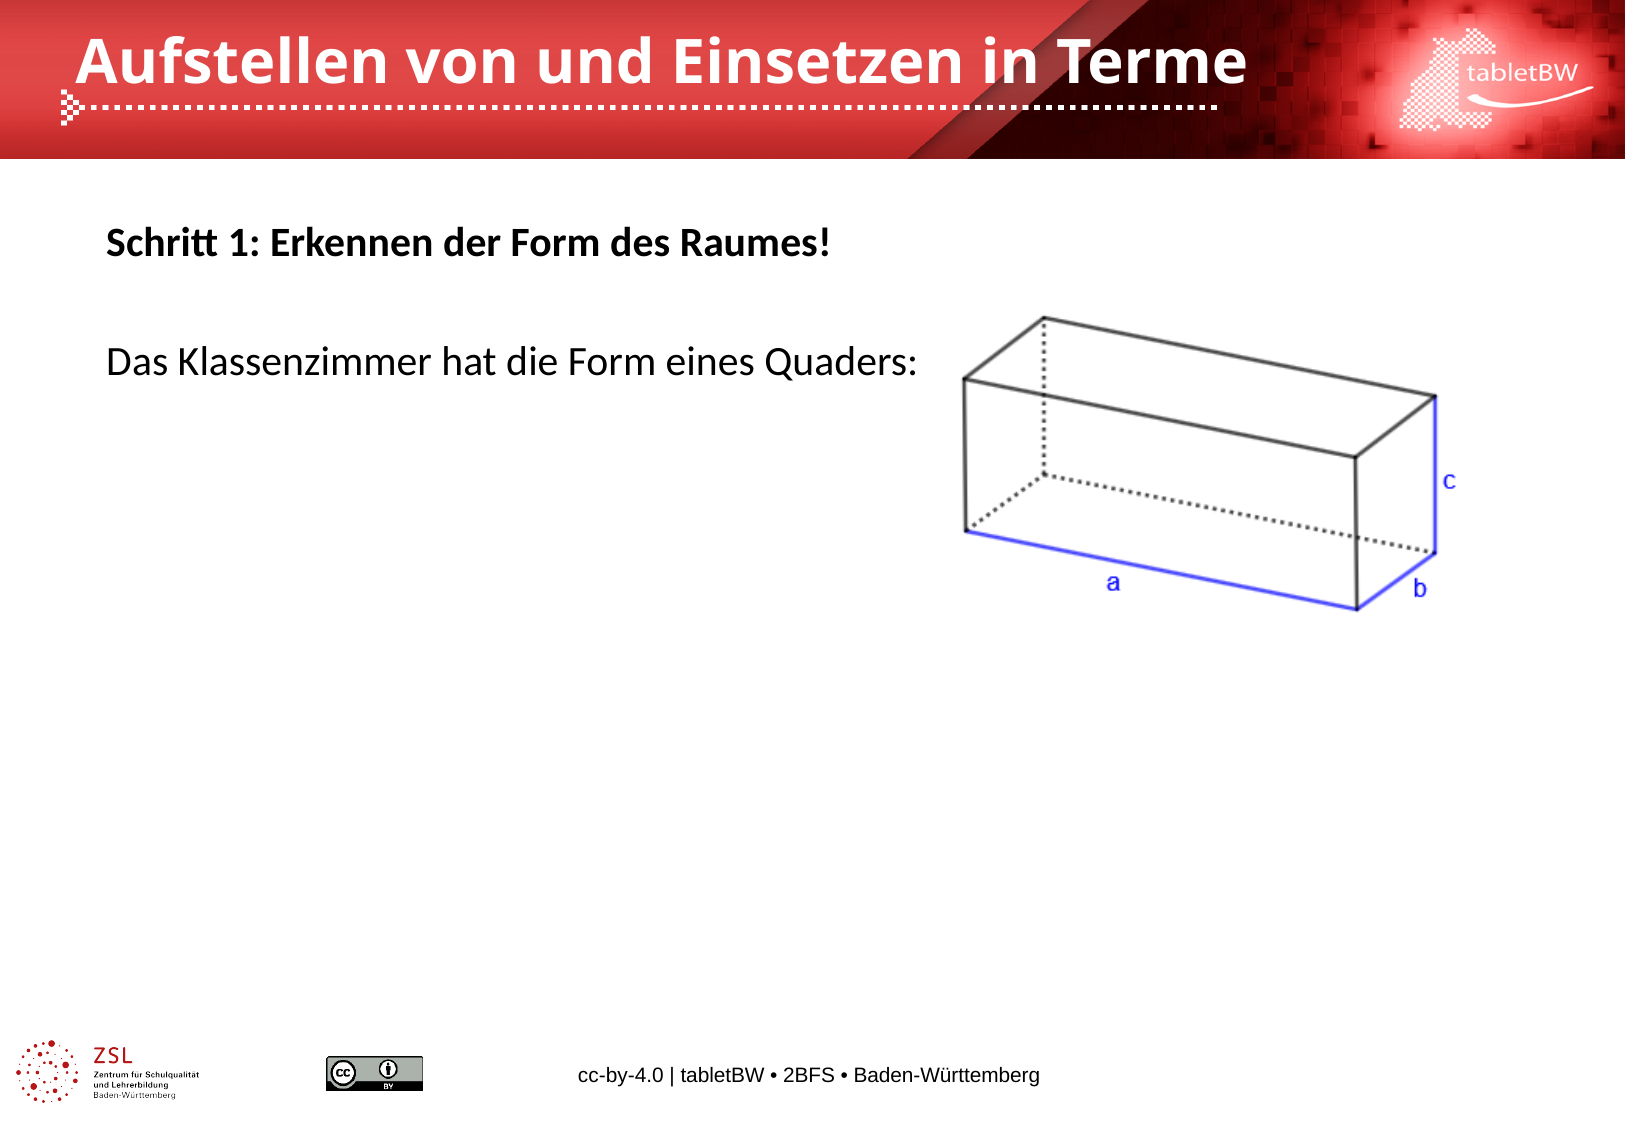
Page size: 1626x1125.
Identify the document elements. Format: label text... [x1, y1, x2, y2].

picture [0, 1024, 215, 1104]
text_box Das Klassenzimmer hat die Form eines Quaders: [91, 331, 955, 616]
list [0, 0, 1625, 159]
text_box cc-by-4.0 | tabletBW • 2BFS • Baden-Württemberg [562, 1054, 1064, 1095]
picture [326, 1056, 423, 1091]
text_box Schritt 1: Erkennen der Form des Raumes! [91, 213, 1462, 288]
picture [955, 307, 1462, 616]
